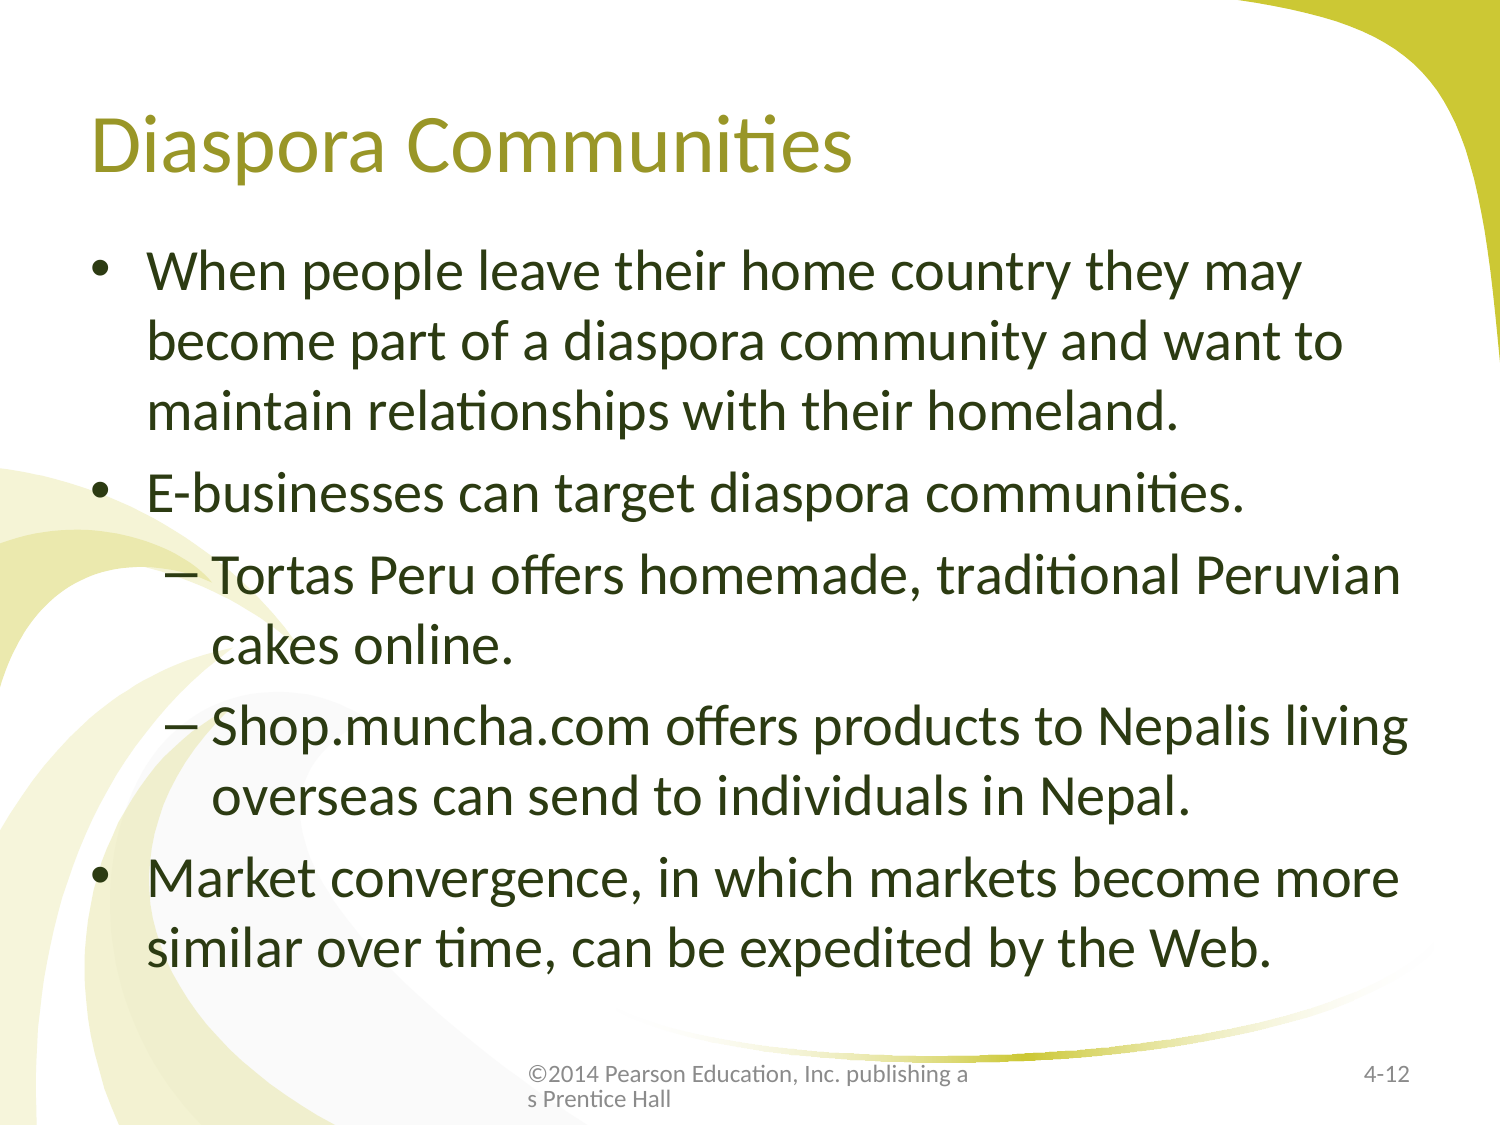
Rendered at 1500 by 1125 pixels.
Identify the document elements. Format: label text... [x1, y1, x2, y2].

title Diaspora Communities [75, 45, 1425, 224]
slide_number 4-12 [1074, 1042, 1425, 1103]
list When people leave their home country they may become part of a diaspora community and want to maintain relationships with their homeland. E-businesses can target diaspora communities. Tortas Peru offers homemade, traditional Peruvian cakes online. Shop.muncha.com offers products to Nepalis living overseas can send to individuals in Nepal. Market convergence, in which markets become more similar over time, can be expedited by the Web. [75, 224, 1425, 1005]
footer ©2014 Pearson Education, Inc. publishing as Prentice Hall [512, 1042, 988, 1103]
